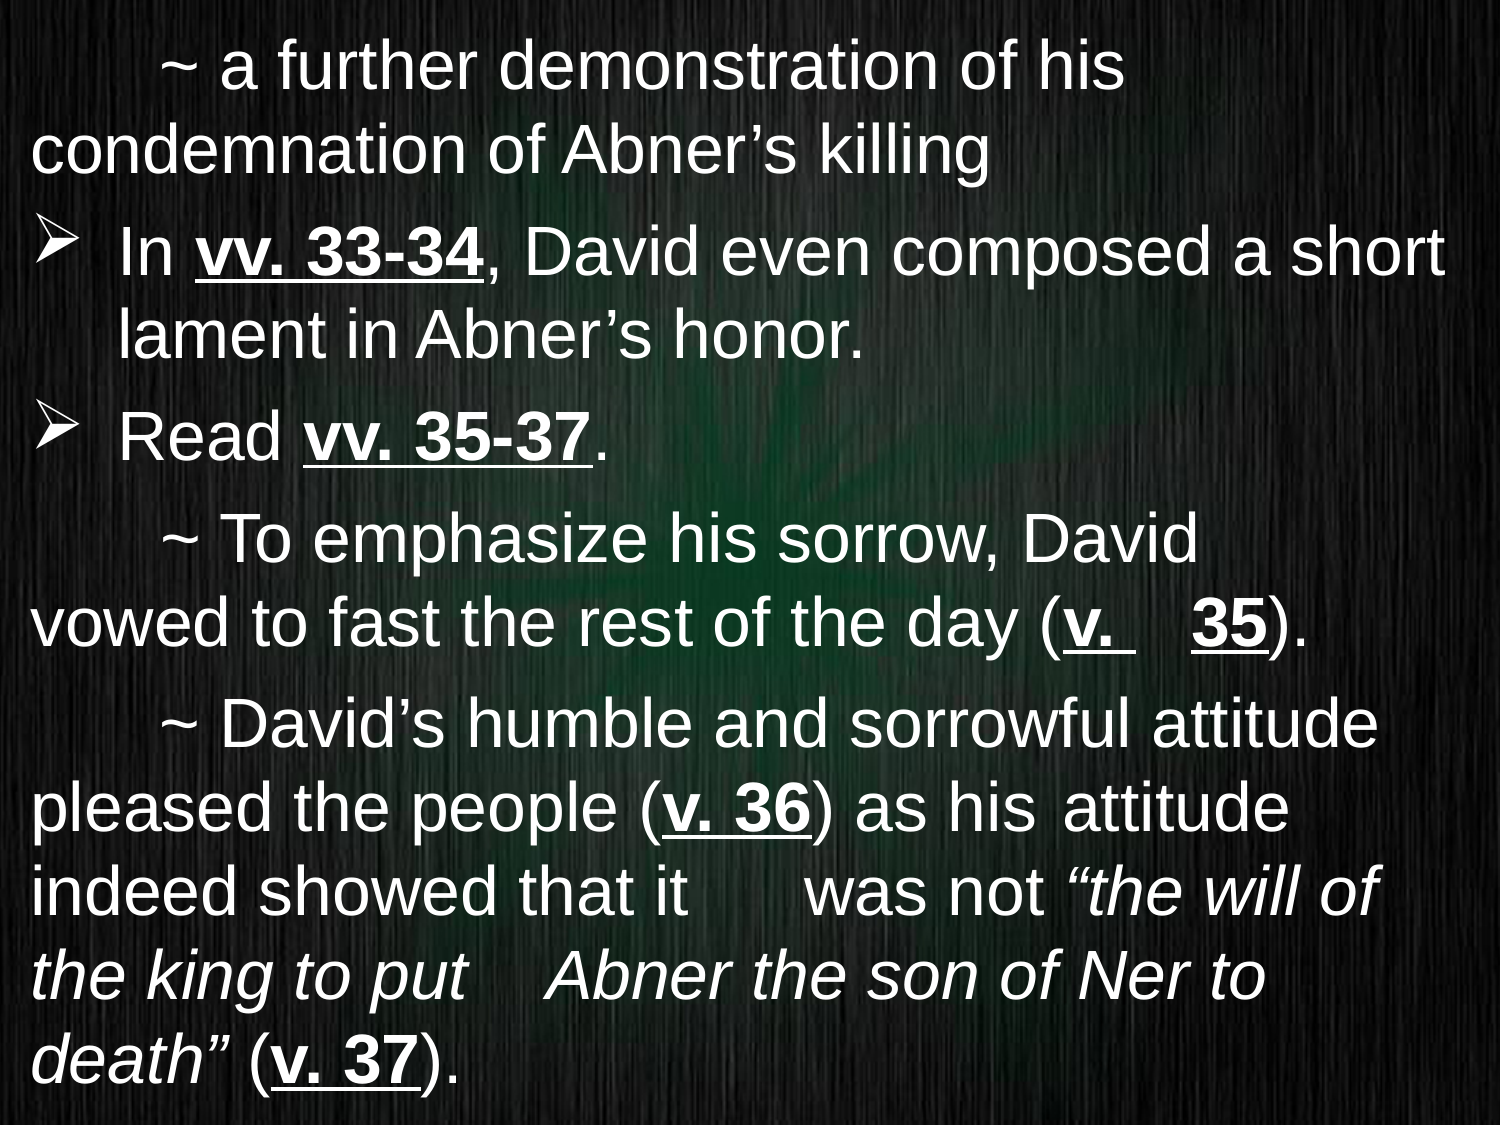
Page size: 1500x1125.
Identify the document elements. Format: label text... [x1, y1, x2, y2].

subtitle ~ a further demonstration of his condemnation of Abner’s killing In vv. 33-34, David even composed a short lament in Abner’s honor. Read vv. 35-37. ~ To emphasize his sorrow, David vowed to fast the rest of the day (v. 35). ~ David’s humble and sorrowful attitude pleased the people (v. 36) as his attitude indeed showed that it was not “the will of the king to put Abner the son of Ner to death” (v. 37). [15, 12, 1485, 1112]
picture [0, 0, 1500, 1125]
